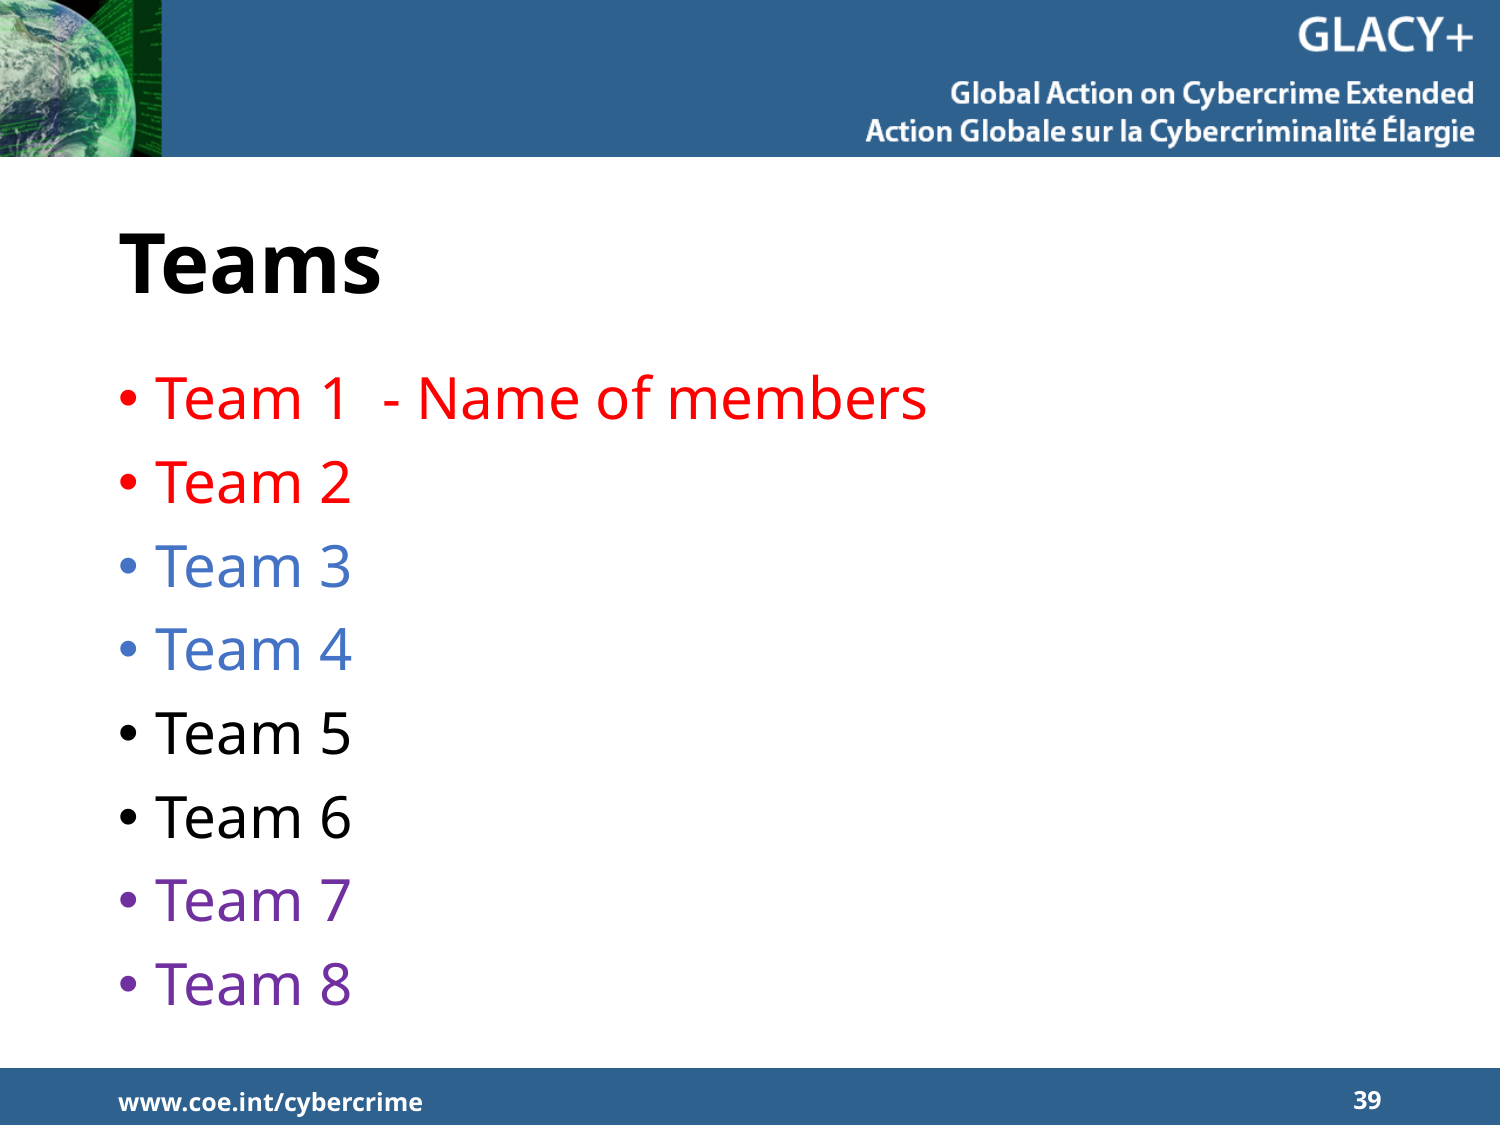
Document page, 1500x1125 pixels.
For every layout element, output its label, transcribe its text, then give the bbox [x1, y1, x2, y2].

slide_number www.coe.int/cybercrime [103, 1071, 491, 1125]
list Team 1 - Name of members Team 2 Team 3 Team 4 Team 5 Team 6 Team 7 Team 8 [103, 362, 1397, 1086]
slide_number 39 [1059, 1071, 1397, 1125]
title Teams [103, 171, 1397, 362]
picture [0, 0, 1500, 157]
